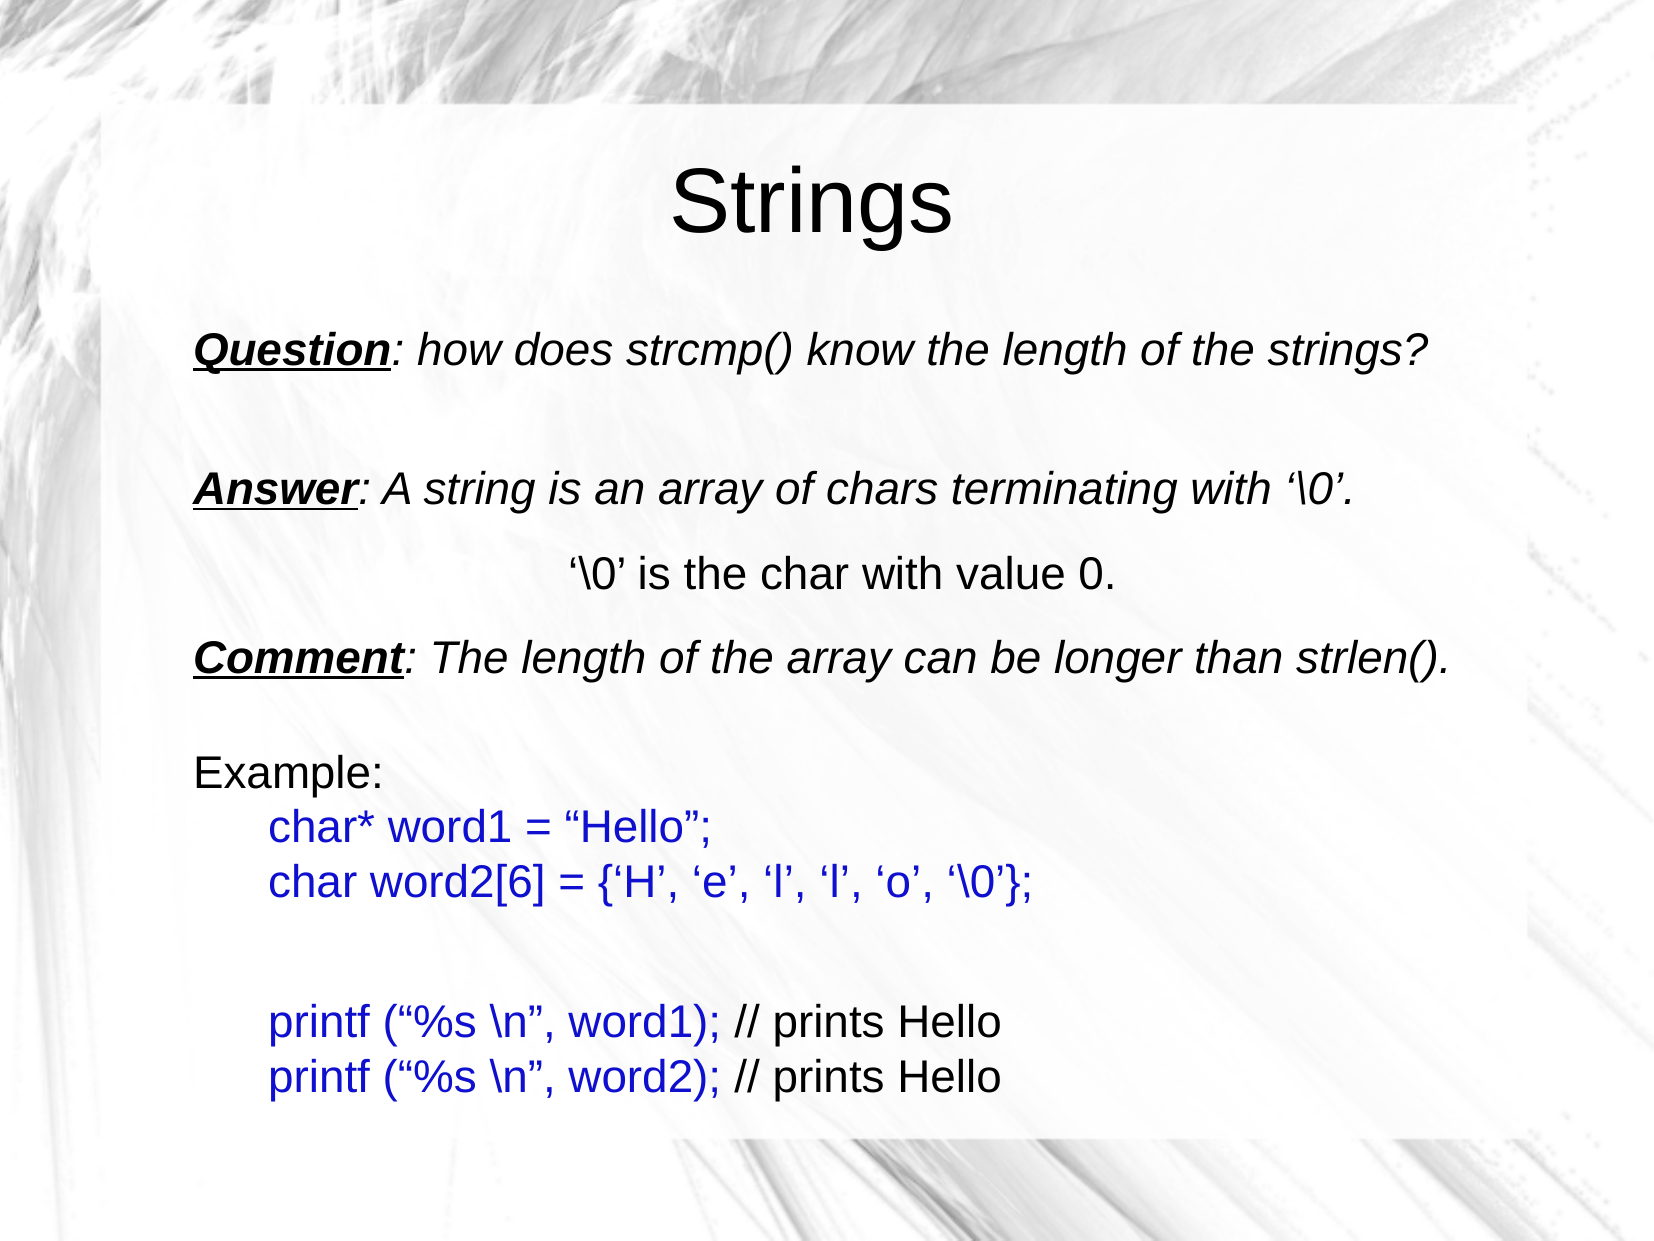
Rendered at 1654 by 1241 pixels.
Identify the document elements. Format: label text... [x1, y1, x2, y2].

list Question: how does strcmp() know the length of the strings? Answer: A string is an array of chars terminating with ‘\0’. ‘\0’ is the char with value 0. Comment: The length of the array can be longer than strlen(). Example: char* word1 = “Hello”; char word2[6] = {‘H’, ‘e’, ‘l’, ‘l’, ‘o’, ‘\0’}; printf (“%s \n”, word1); // prints Hello printf (“%s \n”, word2); // prints Hello [118, 319, 1571, 1109]
picture [0, 0, 1654, 1241]
title Strings [118, 93, 1506, 299]
